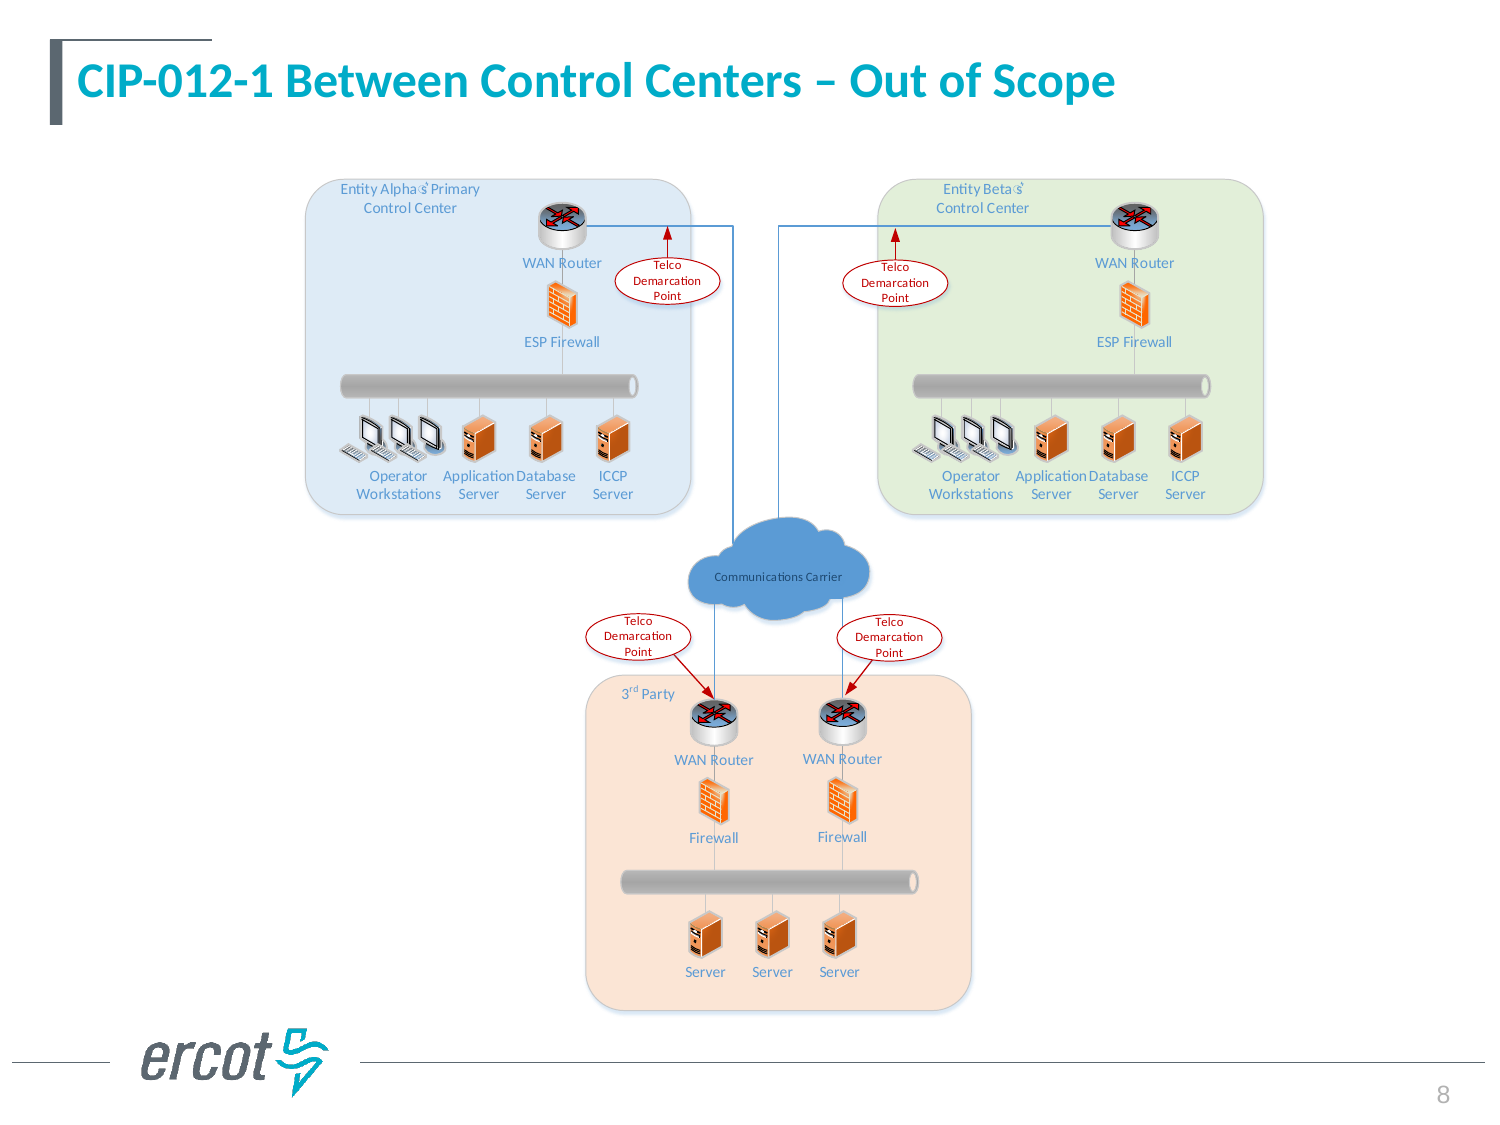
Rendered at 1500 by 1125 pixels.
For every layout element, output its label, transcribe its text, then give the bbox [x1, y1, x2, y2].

picture [137, 1024, 332, 1100]
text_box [299, 134, 1268, 1019]
title CIP-012-1 Between Control Centers – Out of Scope [62, 39, 1450, 137]
slide_number 8 [1412, 1076, 1475, 1112]
